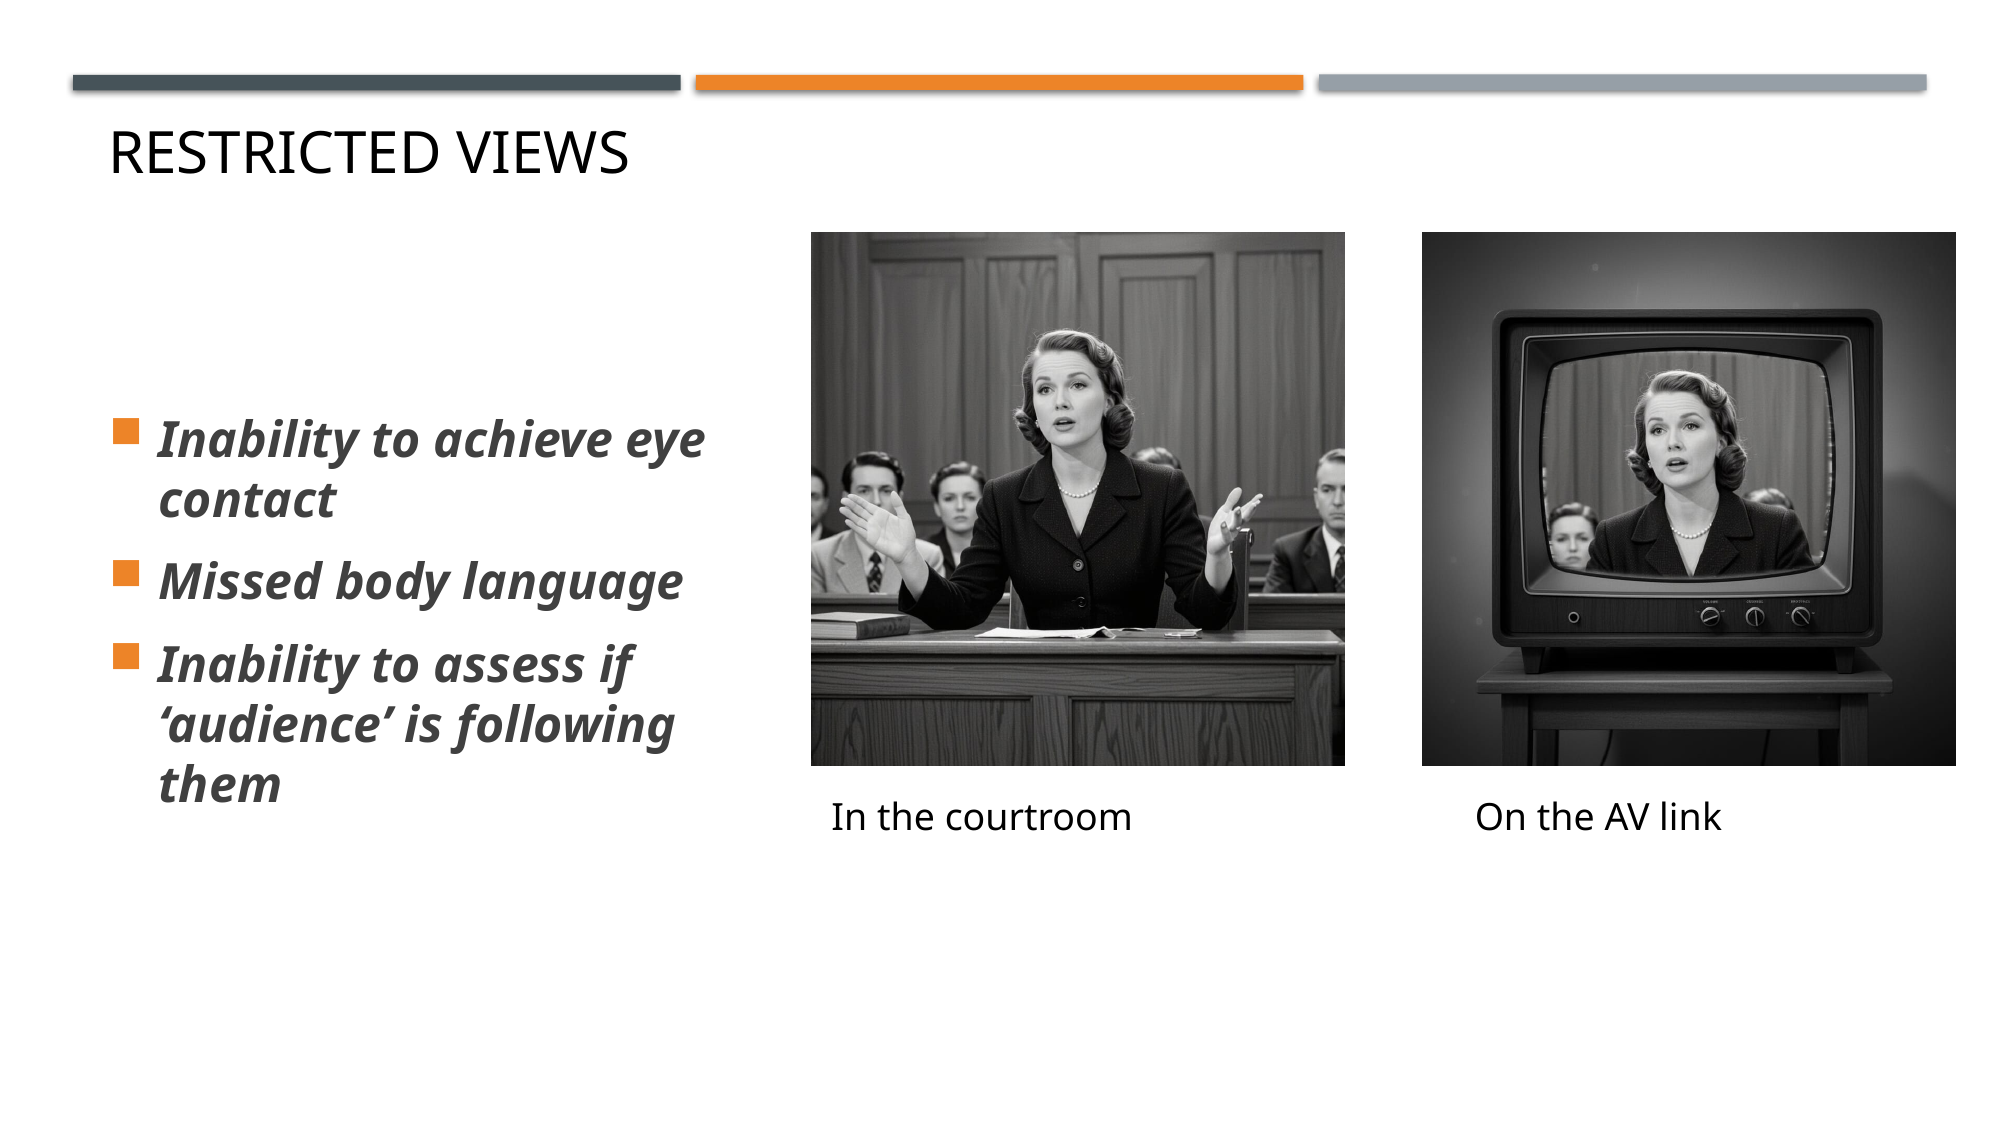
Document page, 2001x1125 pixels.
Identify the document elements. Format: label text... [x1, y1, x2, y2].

list Inability to achieve eye contact Missed body language Inability to assess if ‘audience’ is following them [93, 232, 777, 987]
picture [811, 232, 1346, 767]
text_box In the courtroom [816, 785, 1148, 846]
text_box On the AV link [1460, 785, 1737, 891]
title Restricted VIEWS [93, 108, 1900, 233]
picture [1421, 232, 1957, 767]
